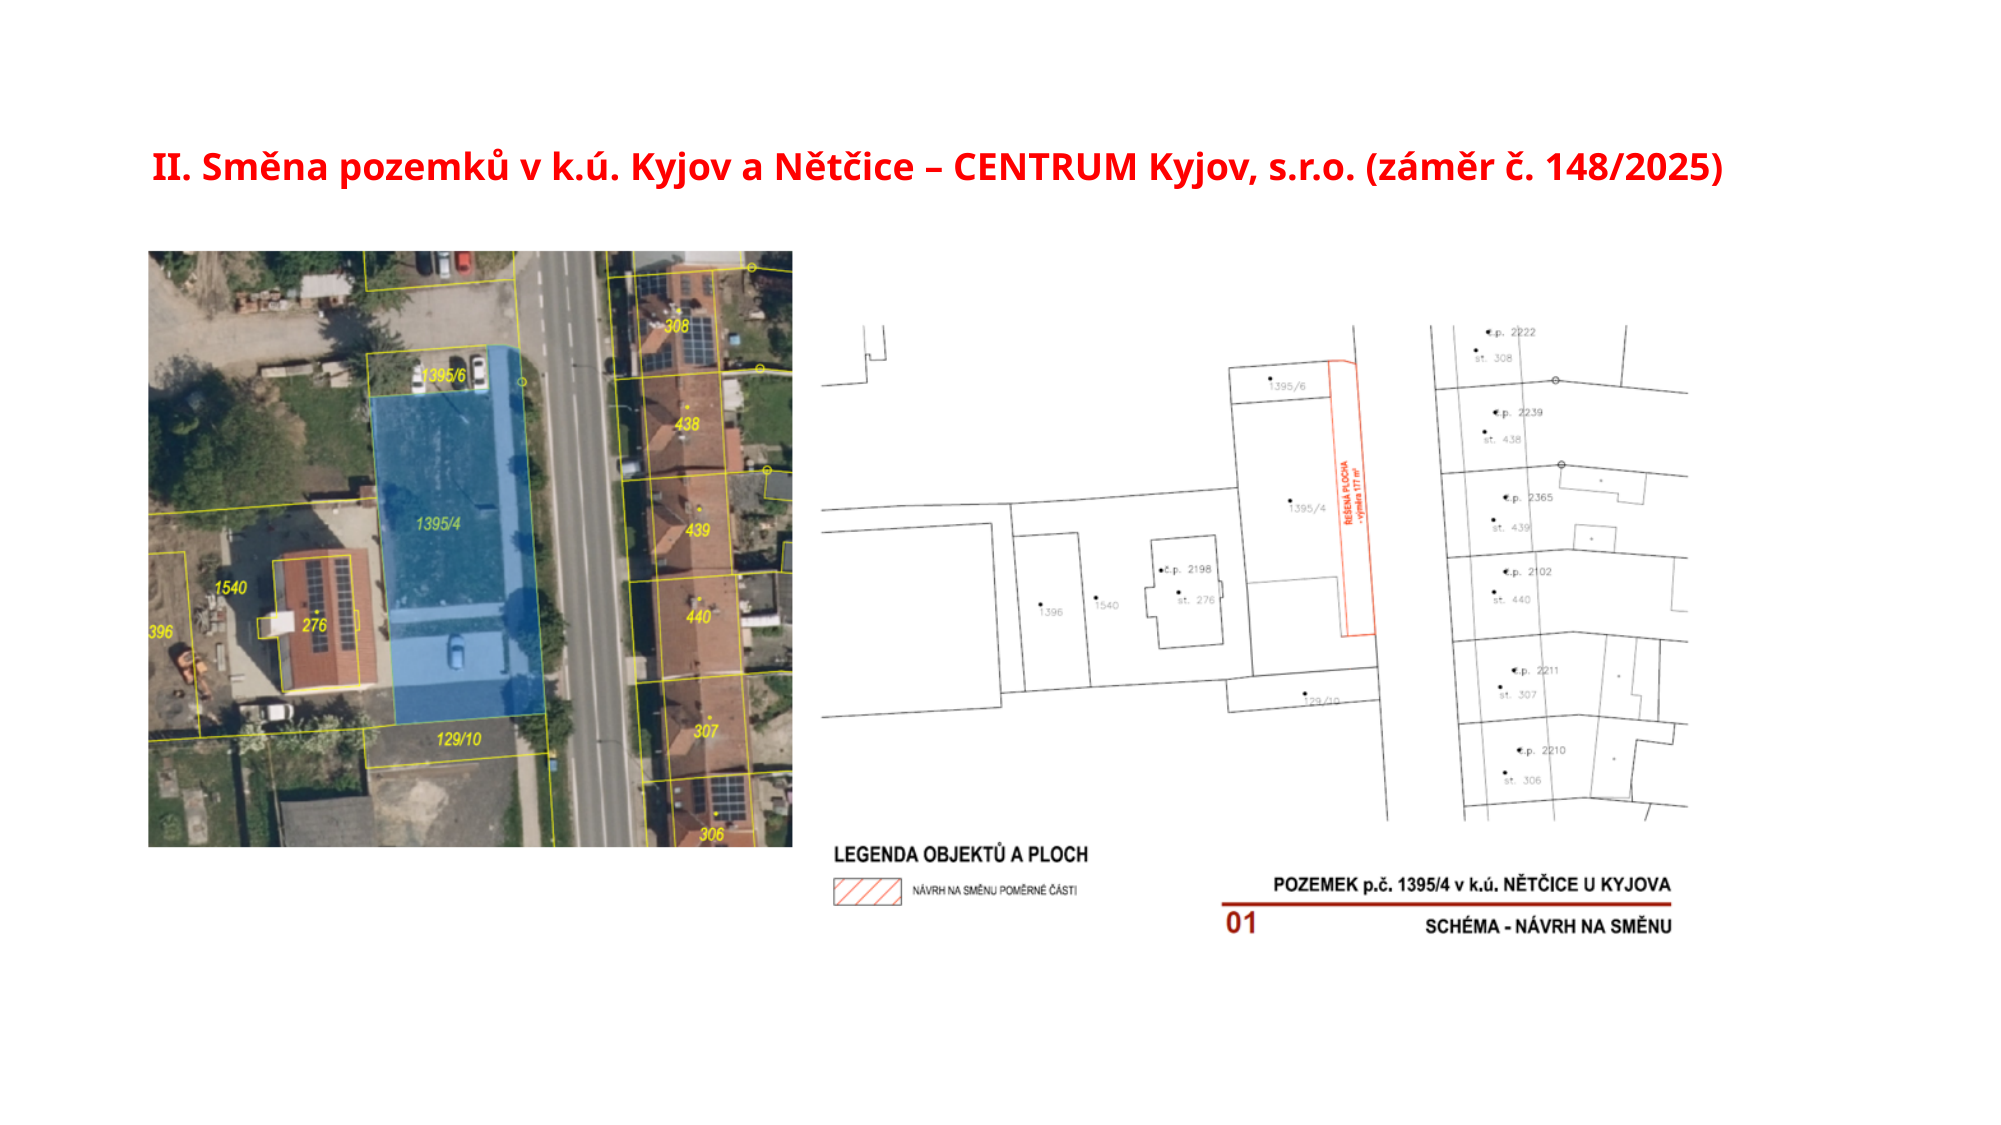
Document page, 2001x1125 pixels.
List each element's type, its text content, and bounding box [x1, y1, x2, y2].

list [137, 232, 1772, 980]
title II. Směna pozemků v k.ú. Kyjov a Nětčice – CENTRUM Kyjov, s.r.o. (záměr č. 148/2025) [137, 59, 1863, 278]
